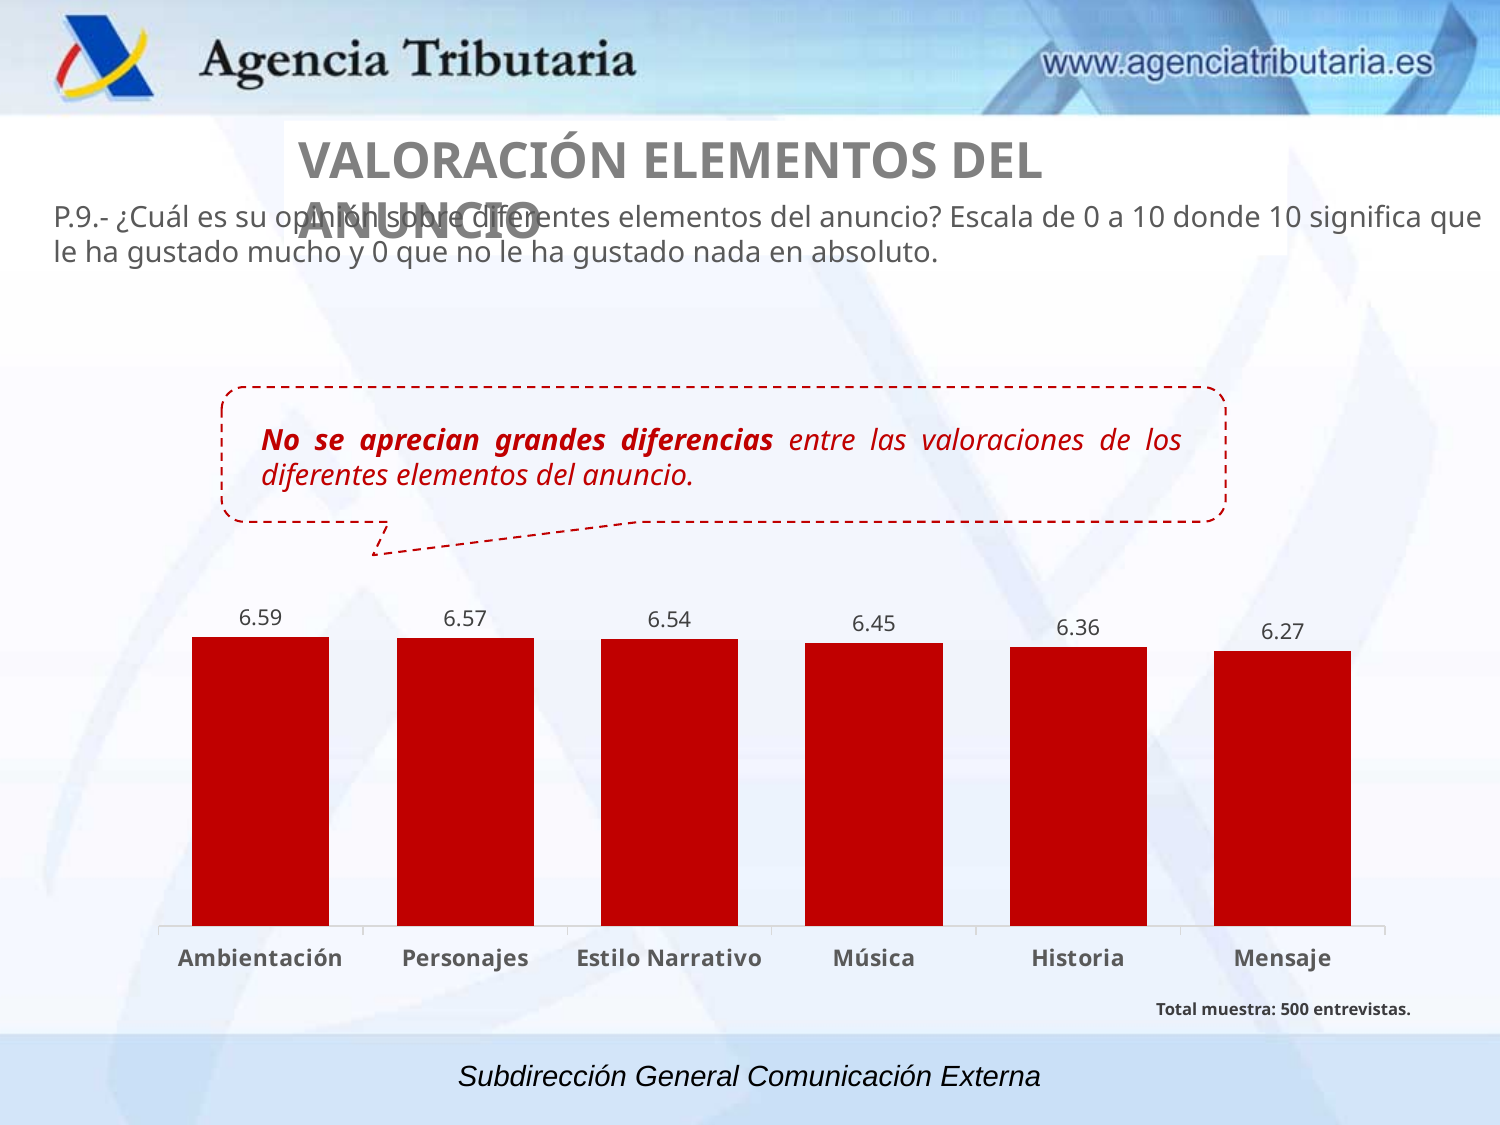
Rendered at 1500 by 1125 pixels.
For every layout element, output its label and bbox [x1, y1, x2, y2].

chart [123, 364, 1412, 992]
picture [0, 0, 1500, 1125]
